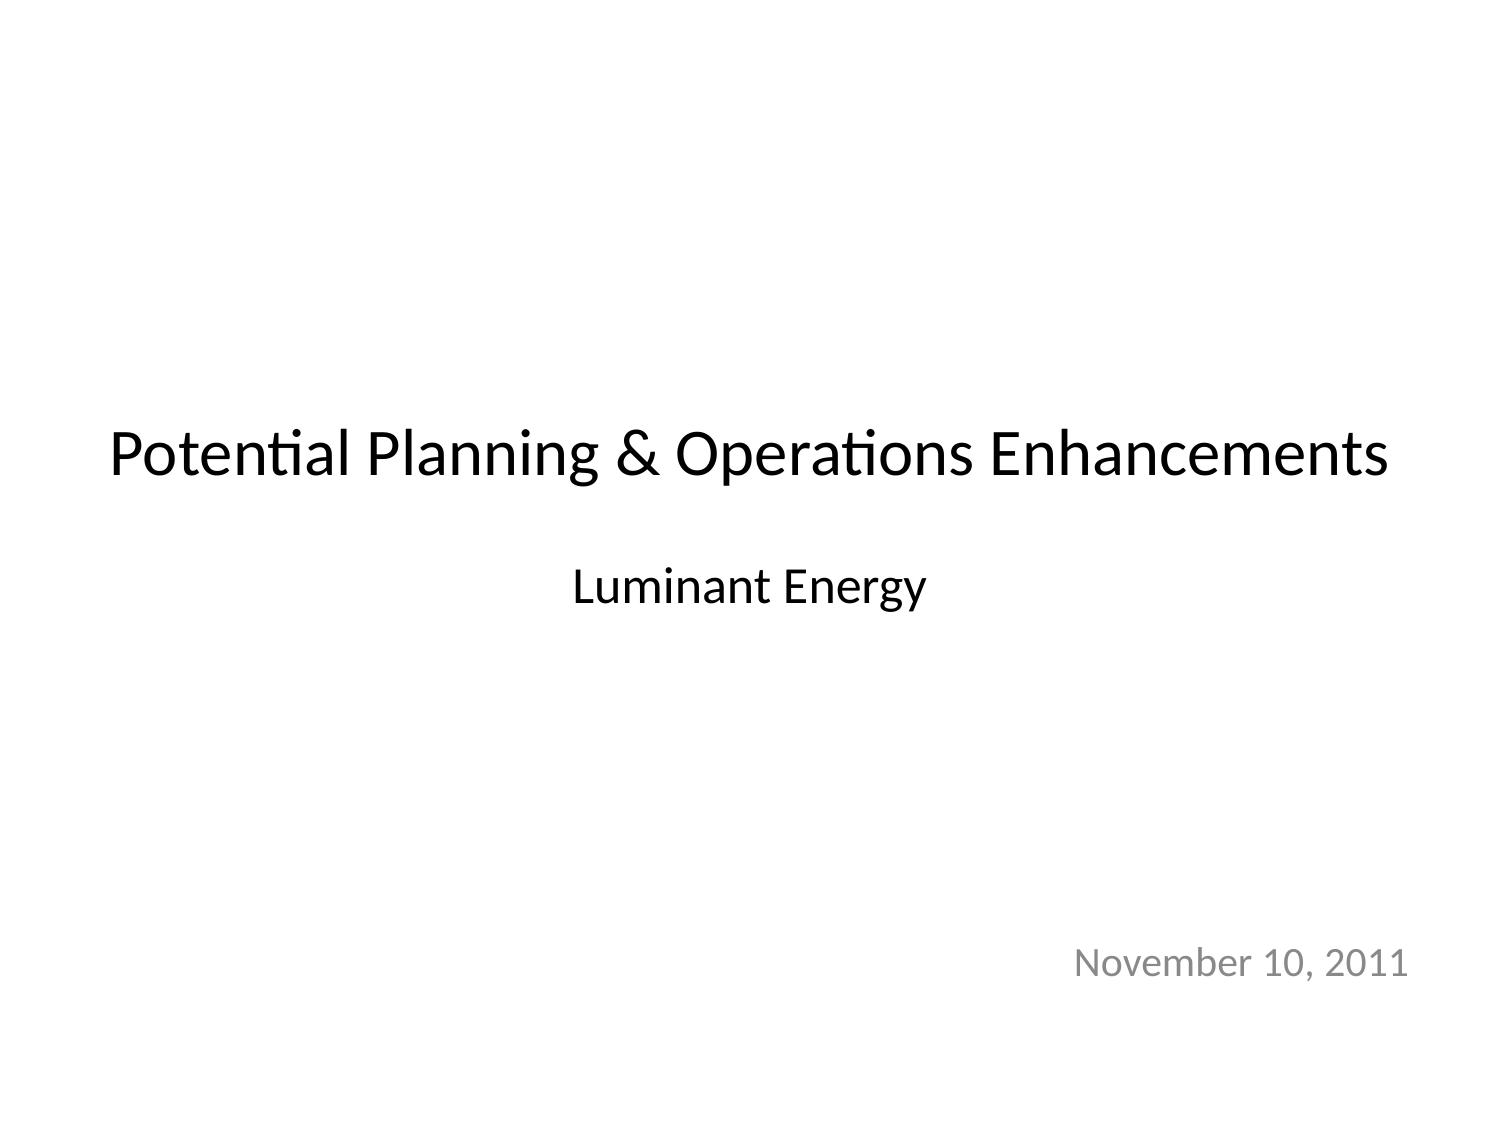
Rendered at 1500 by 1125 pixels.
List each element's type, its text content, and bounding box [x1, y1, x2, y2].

subtitle November 10, 2011 [77, 937, 1425, 995]
title Potential Planning & Operations Enhancements Luminant Energy [0, 426, 1500, 670]
